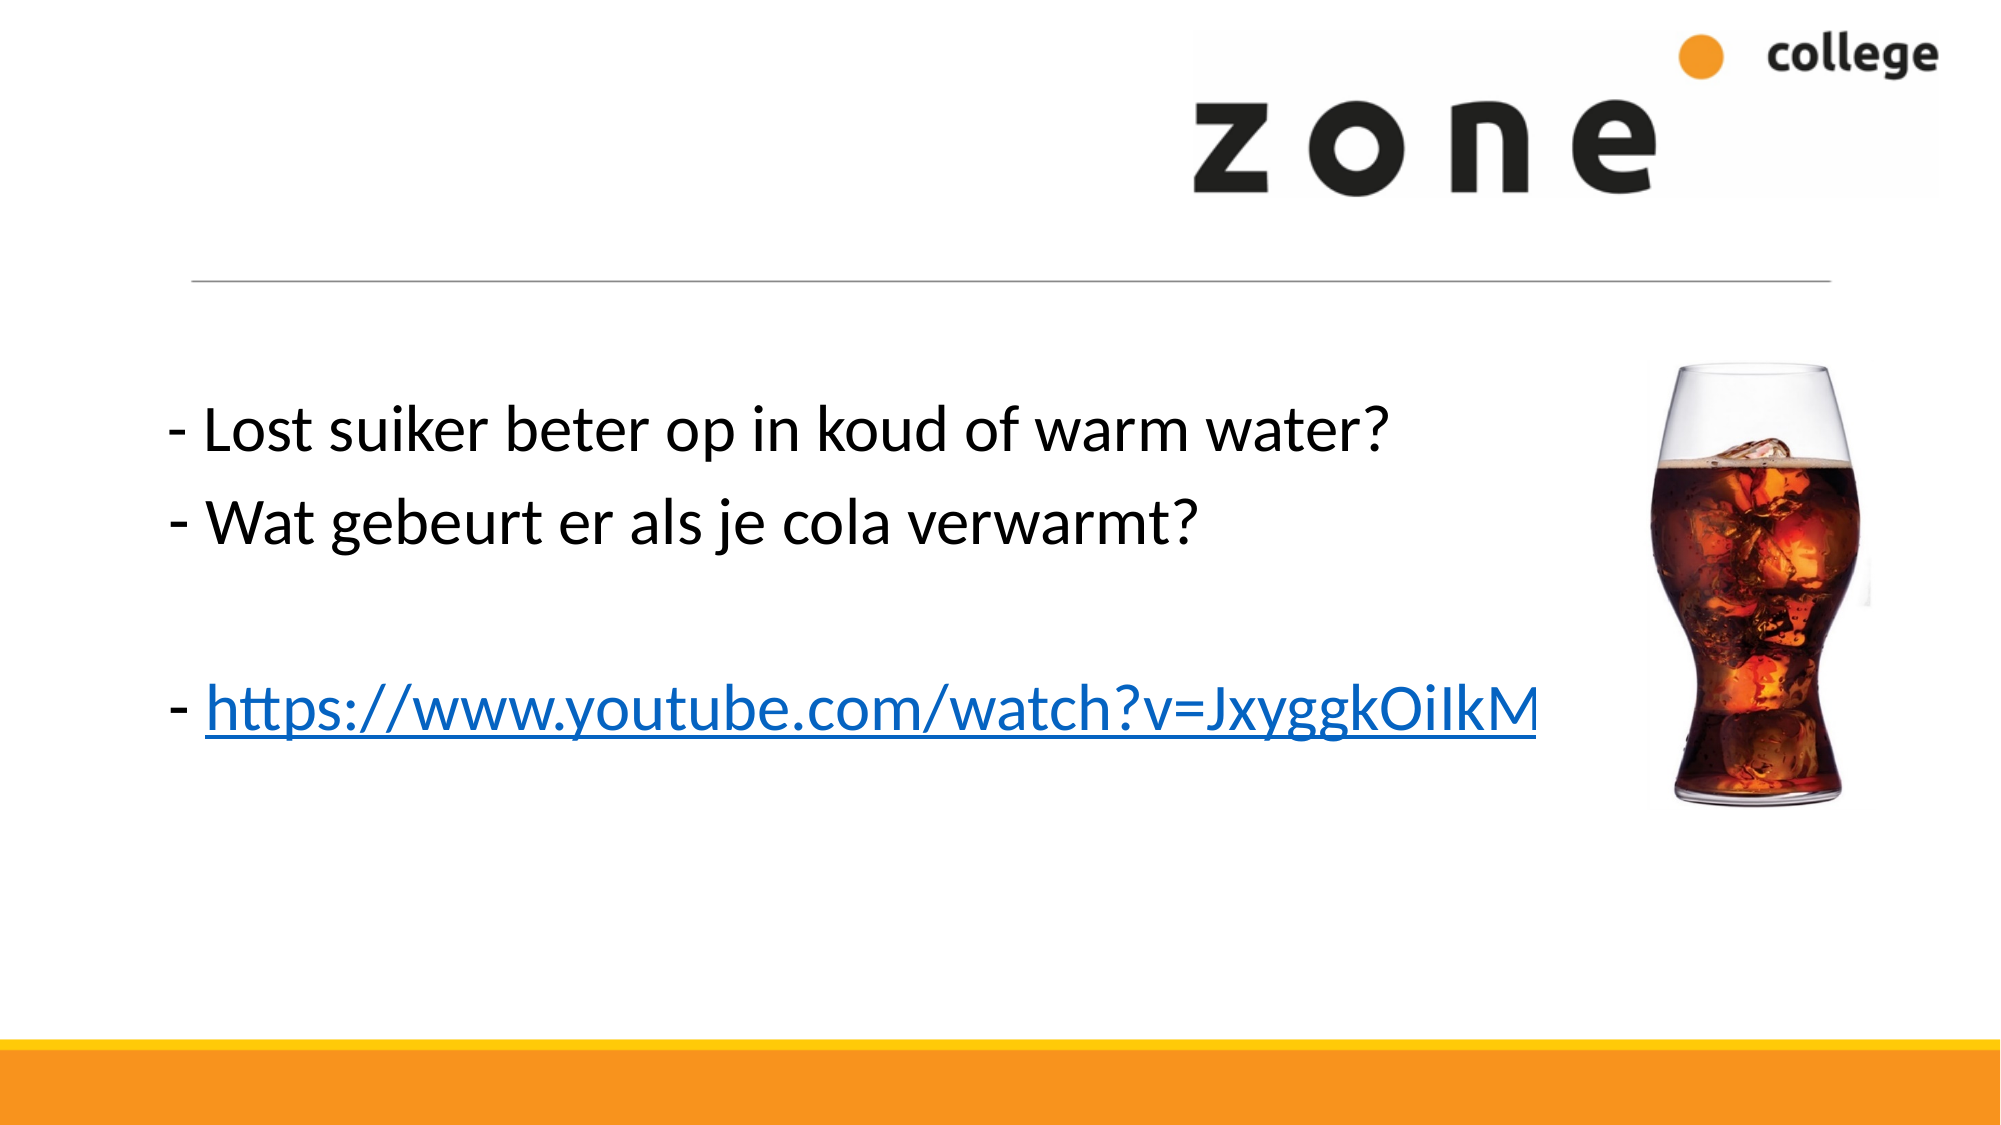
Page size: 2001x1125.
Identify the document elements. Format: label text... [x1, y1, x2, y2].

list - Lost suiker beter op in koud of warm water? Wat gebeurt er als je cola verwarmt? https://www.youtube.com/watch?v=JxyggkOiIkM [152, 386, 1818, 980]
picture [0, 0, 2001, 1125]
